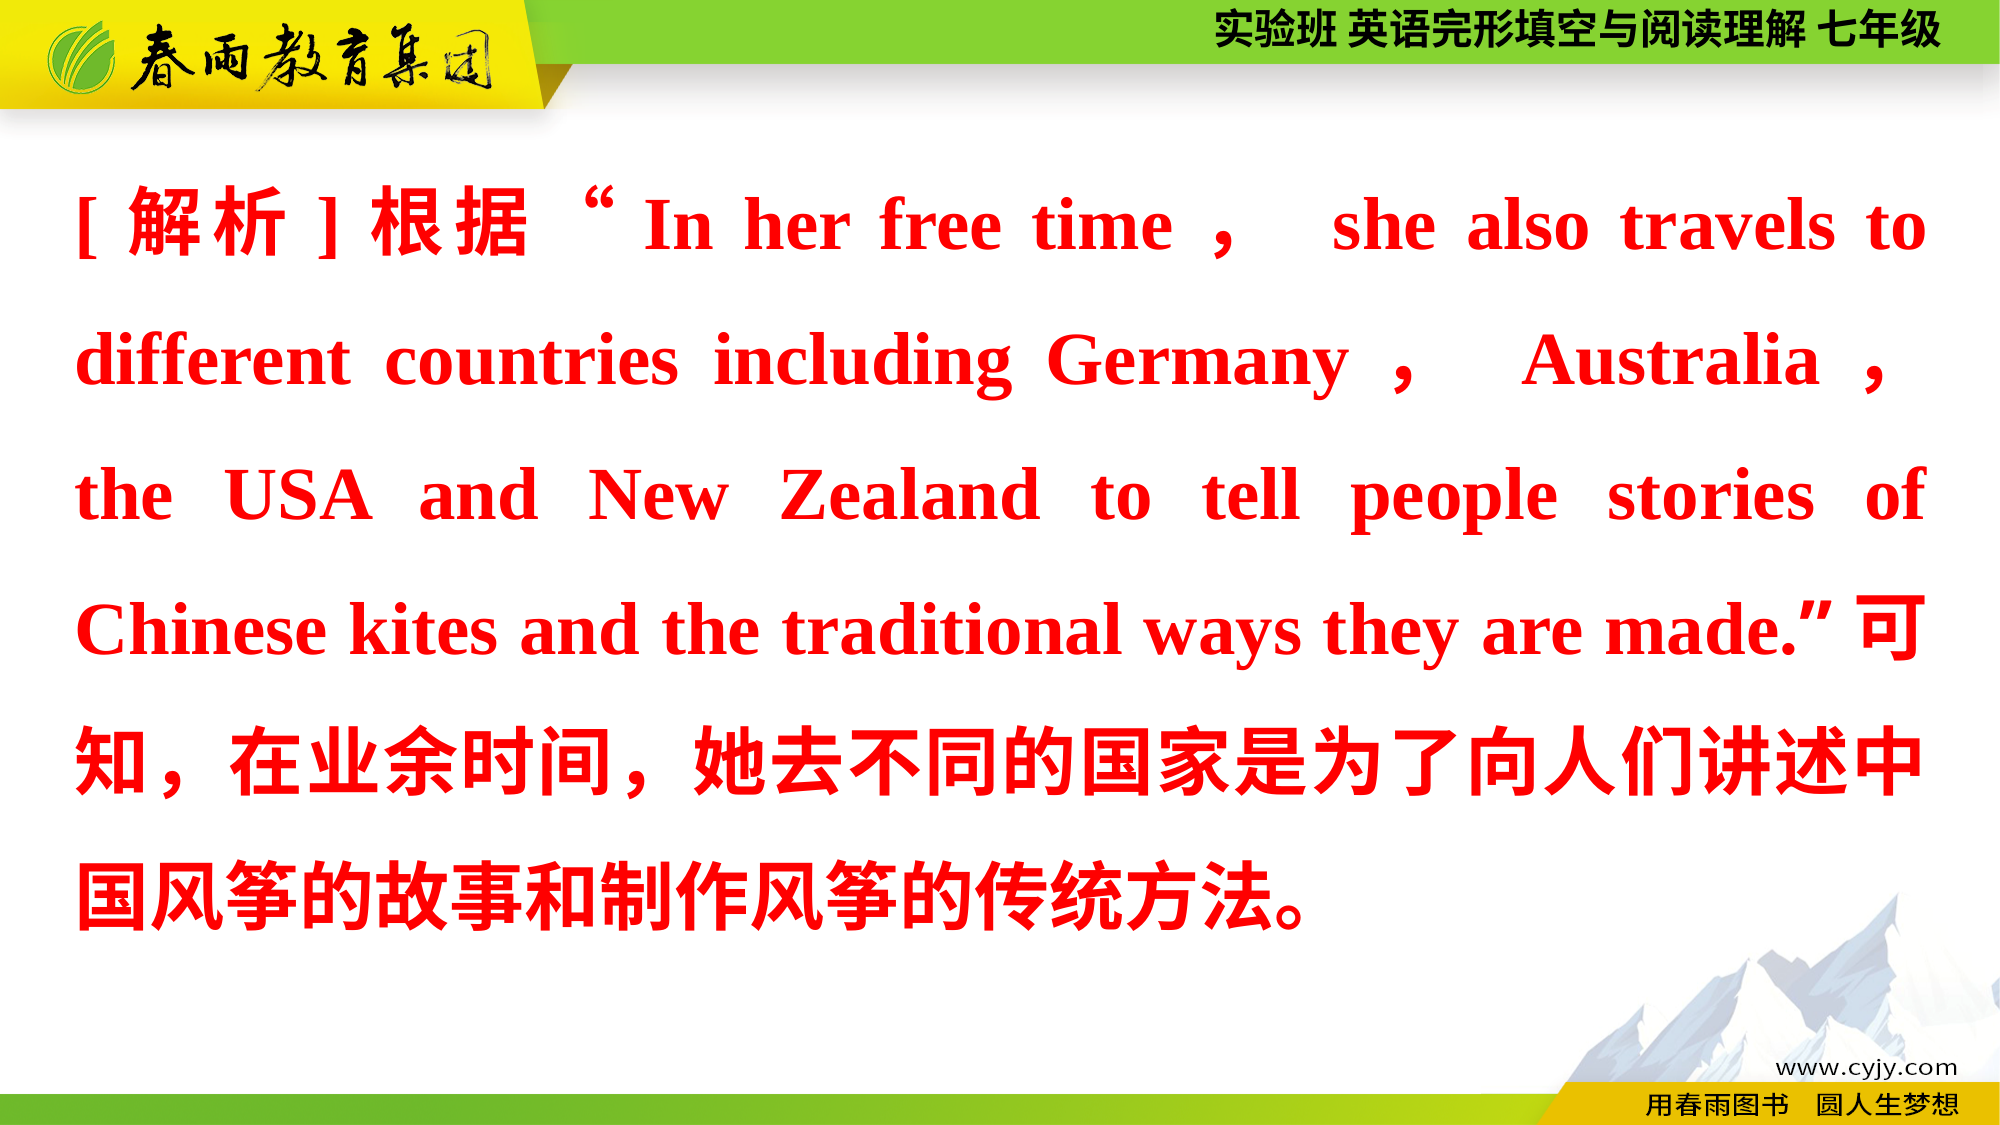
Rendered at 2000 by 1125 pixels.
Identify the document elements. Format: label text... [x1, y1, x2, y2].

list [解析]根据“In her free time， she also travels to different countries including Germany， Australia， the USA and New Zealand to tell people stories of Chinese kites and the traditional ways they are made.”可知，在业余时间，她去不同的国家是为了向人们讲述中国风筝的故事和制作风筝的传统方法。 [59, 122, 1944, 939]
picture [0, 0, 2000, 1125]
